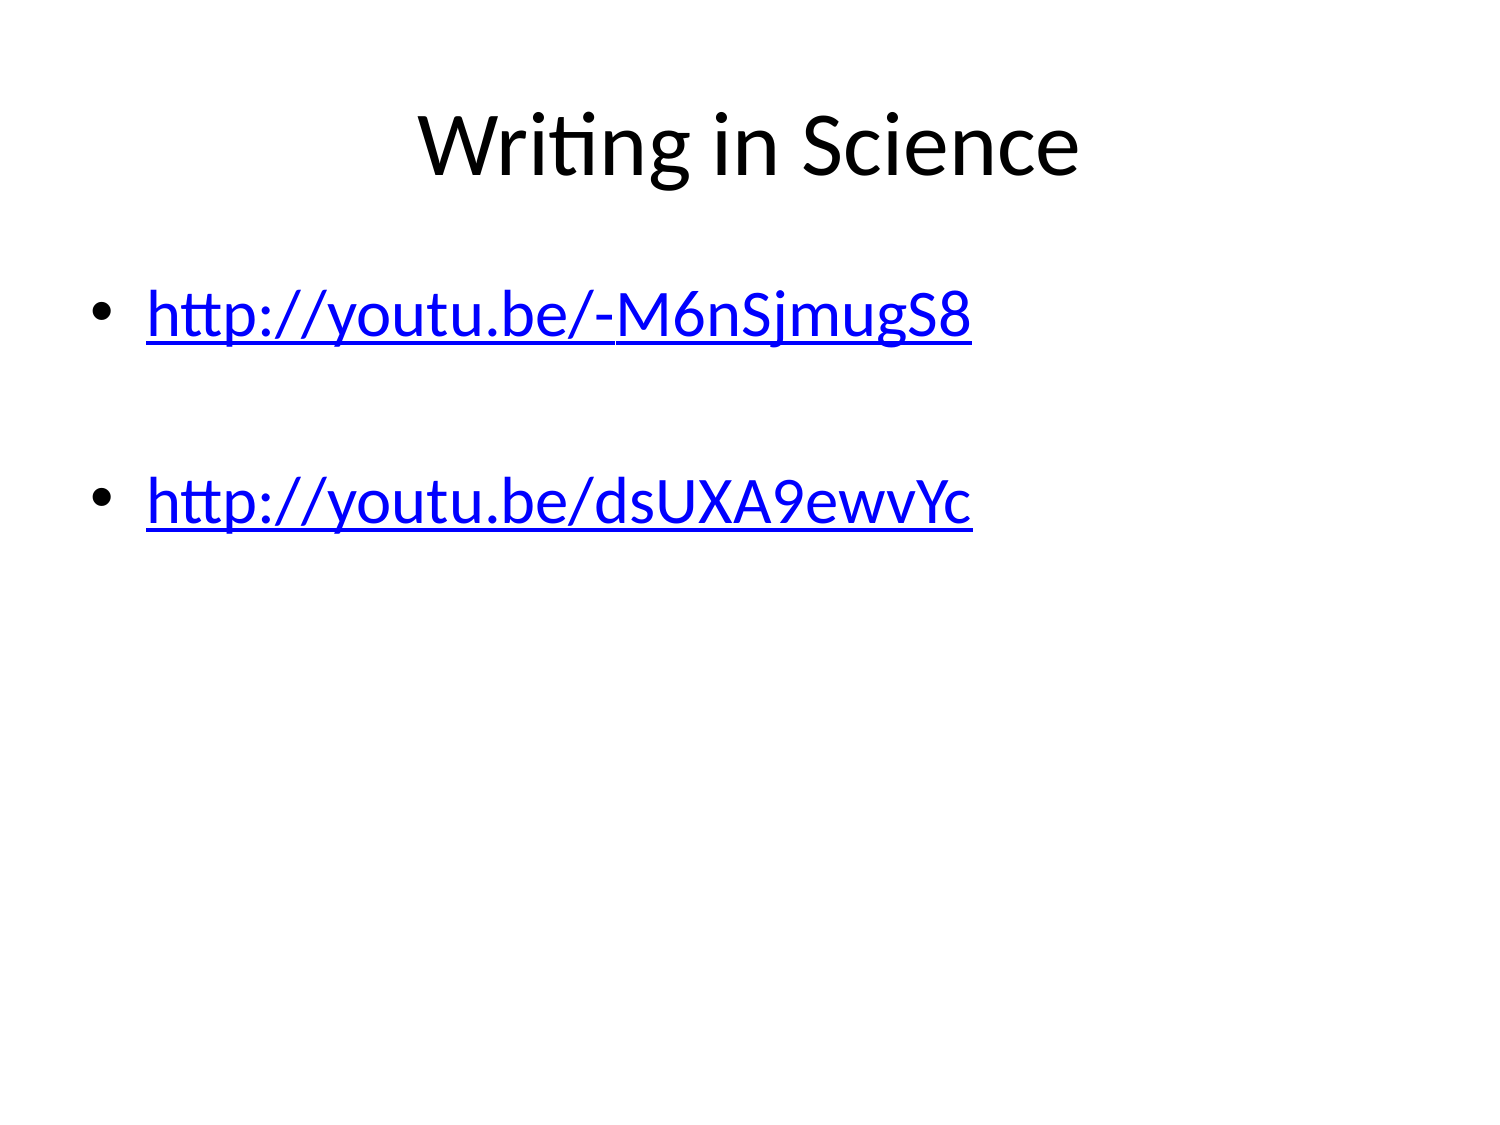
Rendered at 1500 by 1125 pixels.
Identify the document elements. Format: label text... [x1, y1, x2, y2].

list http://youtu.be/-M6nSjmugS8 http://youtu.be/dsUXA9ewvYc [75, 262, 1425, 1005]
title Writing in Science [75, 45, 1425, 233]
